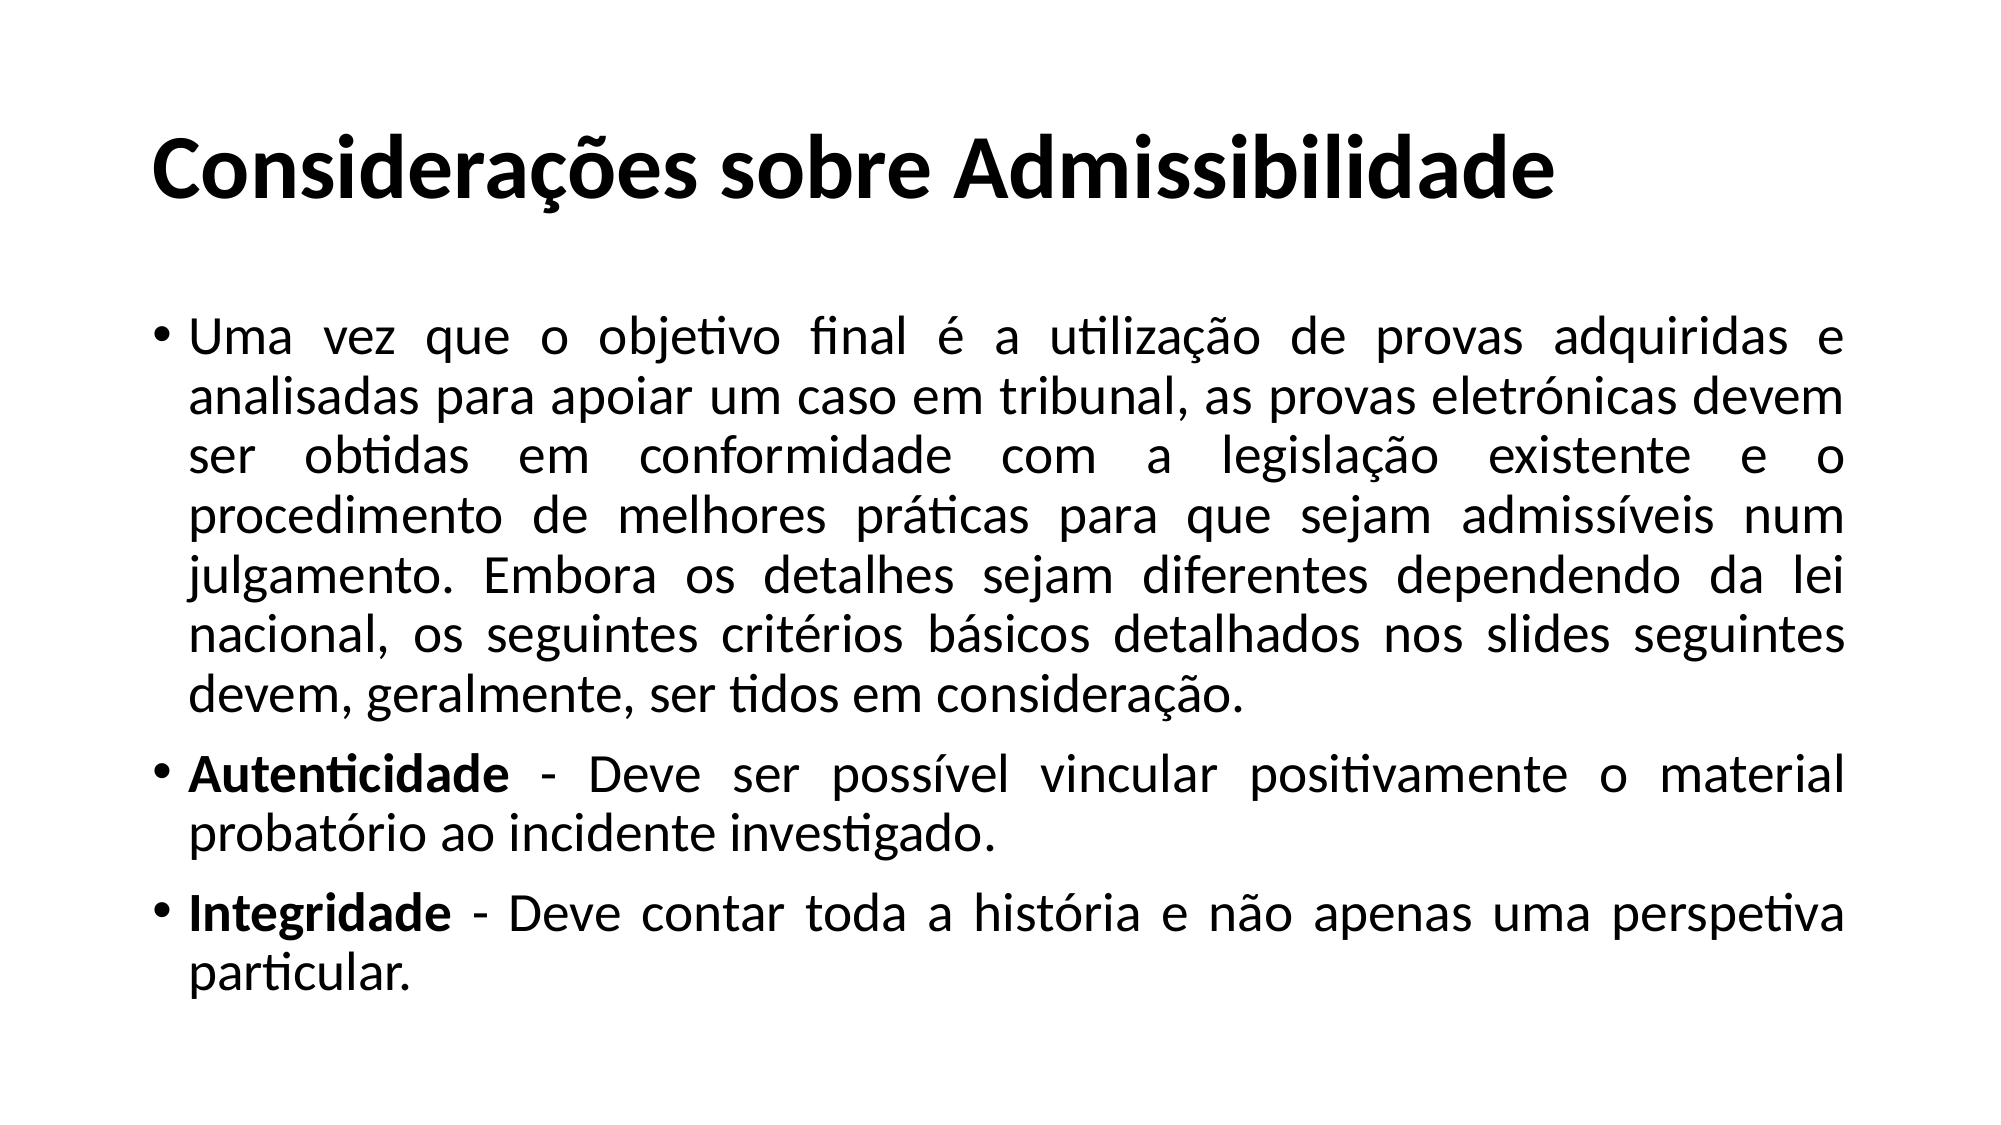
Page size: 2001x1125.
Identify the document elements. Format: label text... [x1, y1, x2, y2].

title Considerações sobre Admissibilidade [137, 59, 1863, 278]
list Uma vez que o objetivo final é a utilização de provas adquiridas e analisadas para apoiar um caso em tribunal, as provas eletrónicas devem ser obtidas em conformidade com a legislação existente e o procedimento de melhores práticas para que sejam admissíveis num julgamento. Embora os detalhes sejam diferentes dependendo da lei nacional, os seguintes critérios básicos detalhados nos slides seguintes devem, geralmente, ser tidos em consideração. Autenticidade - Deve ser possível vincular positivamente o material probatório ao incidente investigado. Integridade - Deve contar toda a história e não apenas uma perspetiva particular. [137, 299, 1863, 1014]
